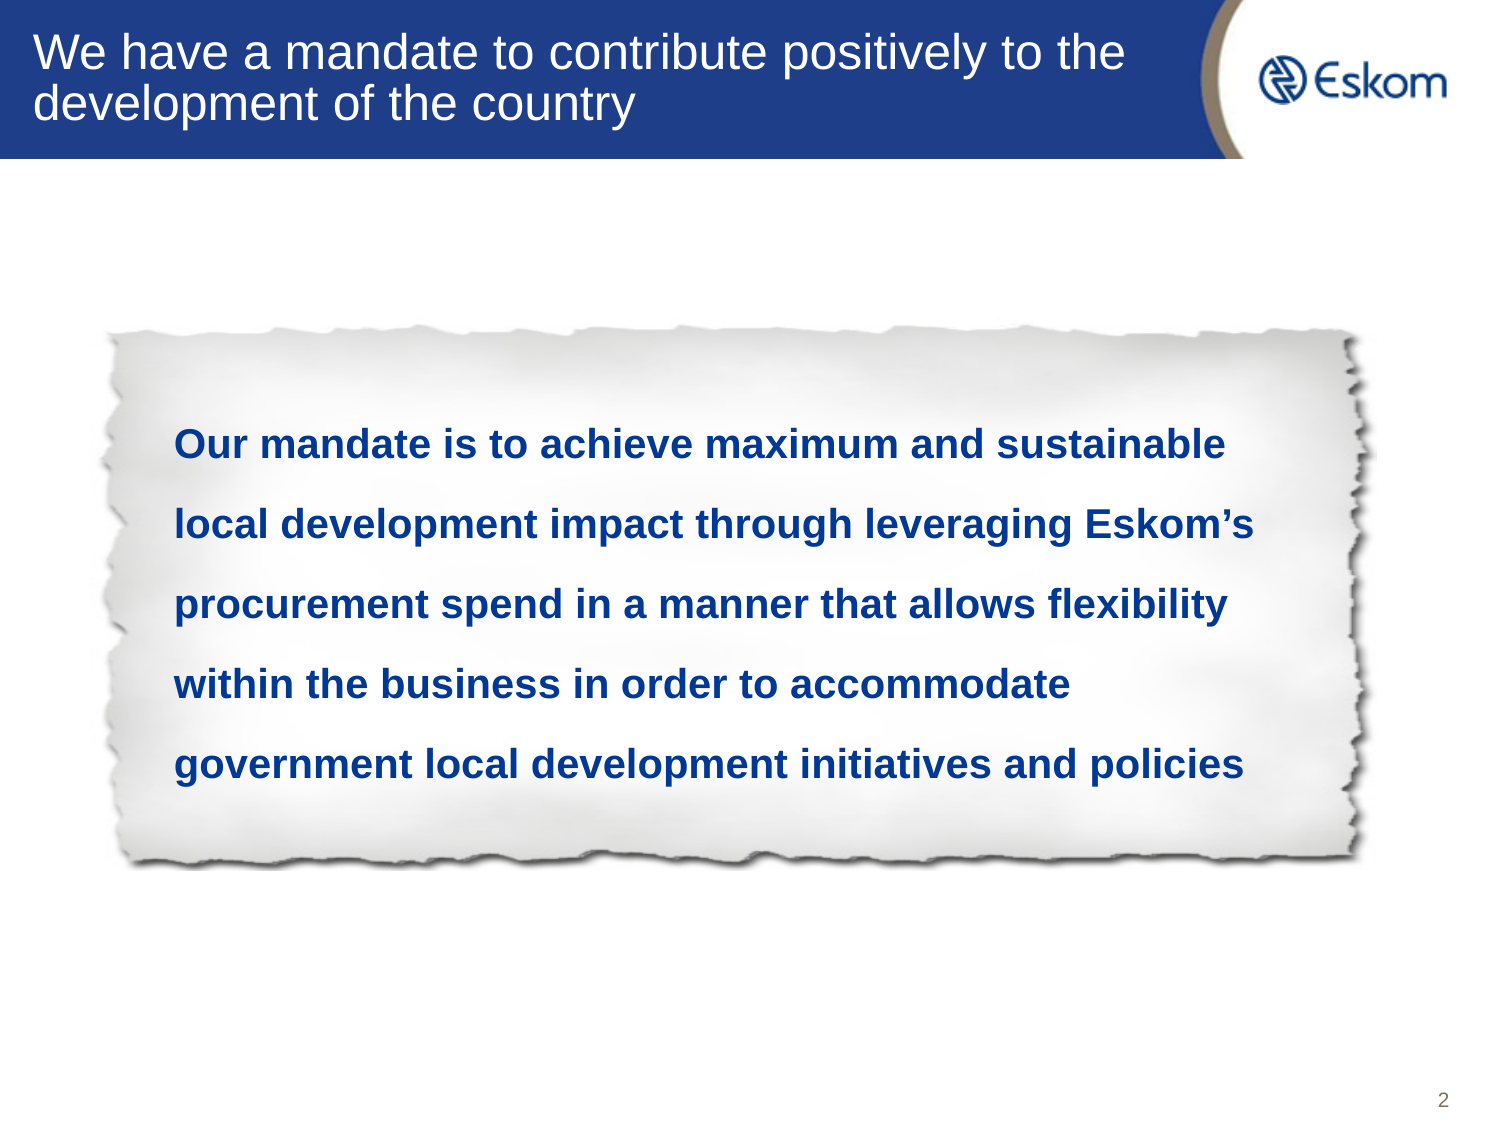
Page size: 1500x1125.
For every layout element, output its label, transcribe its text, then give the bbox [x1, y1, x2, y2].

picture [0, 0, 1246, 159]
slide_number 2 [1178, 1086, 1450, 1113]
title We have a mandate to contribute positively to the development of the country [32, 28, 1179, 131]
picture [1257, 55, 1450, 105]
picture [88, 314, 1377, 871]
